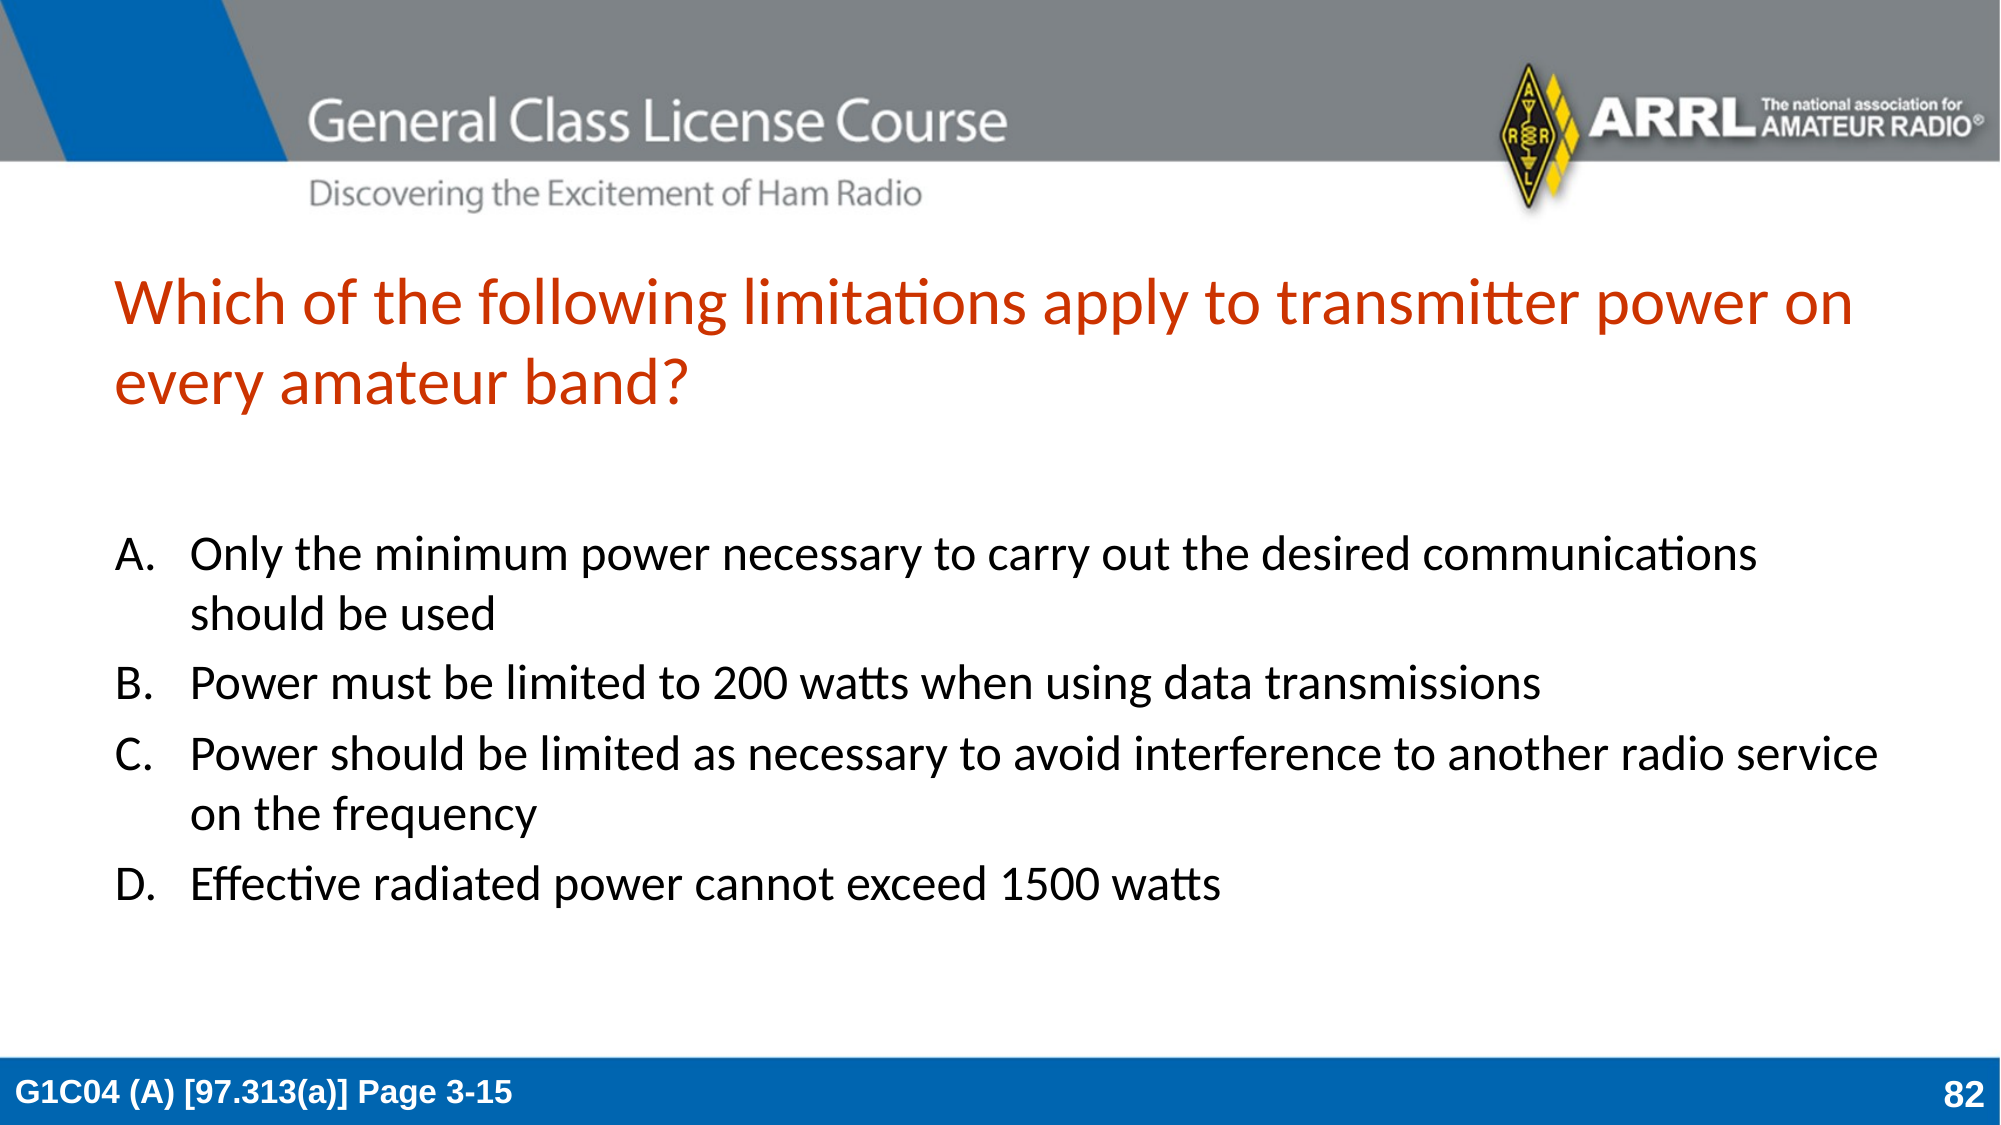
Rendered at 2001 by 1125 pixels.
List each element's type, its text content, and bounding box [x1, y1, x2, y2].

picture [0, 0, 2001, 1125]
text_box 82 [1875, 1062, 2000, 1123]
list Only the minimum power necessary to carry out the desired communications should be used Power must be limited to 200 watts when using data transmissions Power should be limited as necessary to avoid interference to another radio service on the frequency Effective radiated power cannot exceed 1500 watts [99, 512, 1900, 1005]
title Which of the following limitations apply to transmitter power on every amateur band? [99, 249, 1900, 388]
text_box G1C04 (A) [97.313(a)] Page 3-15 [0, 1062, 1313, 1118]
